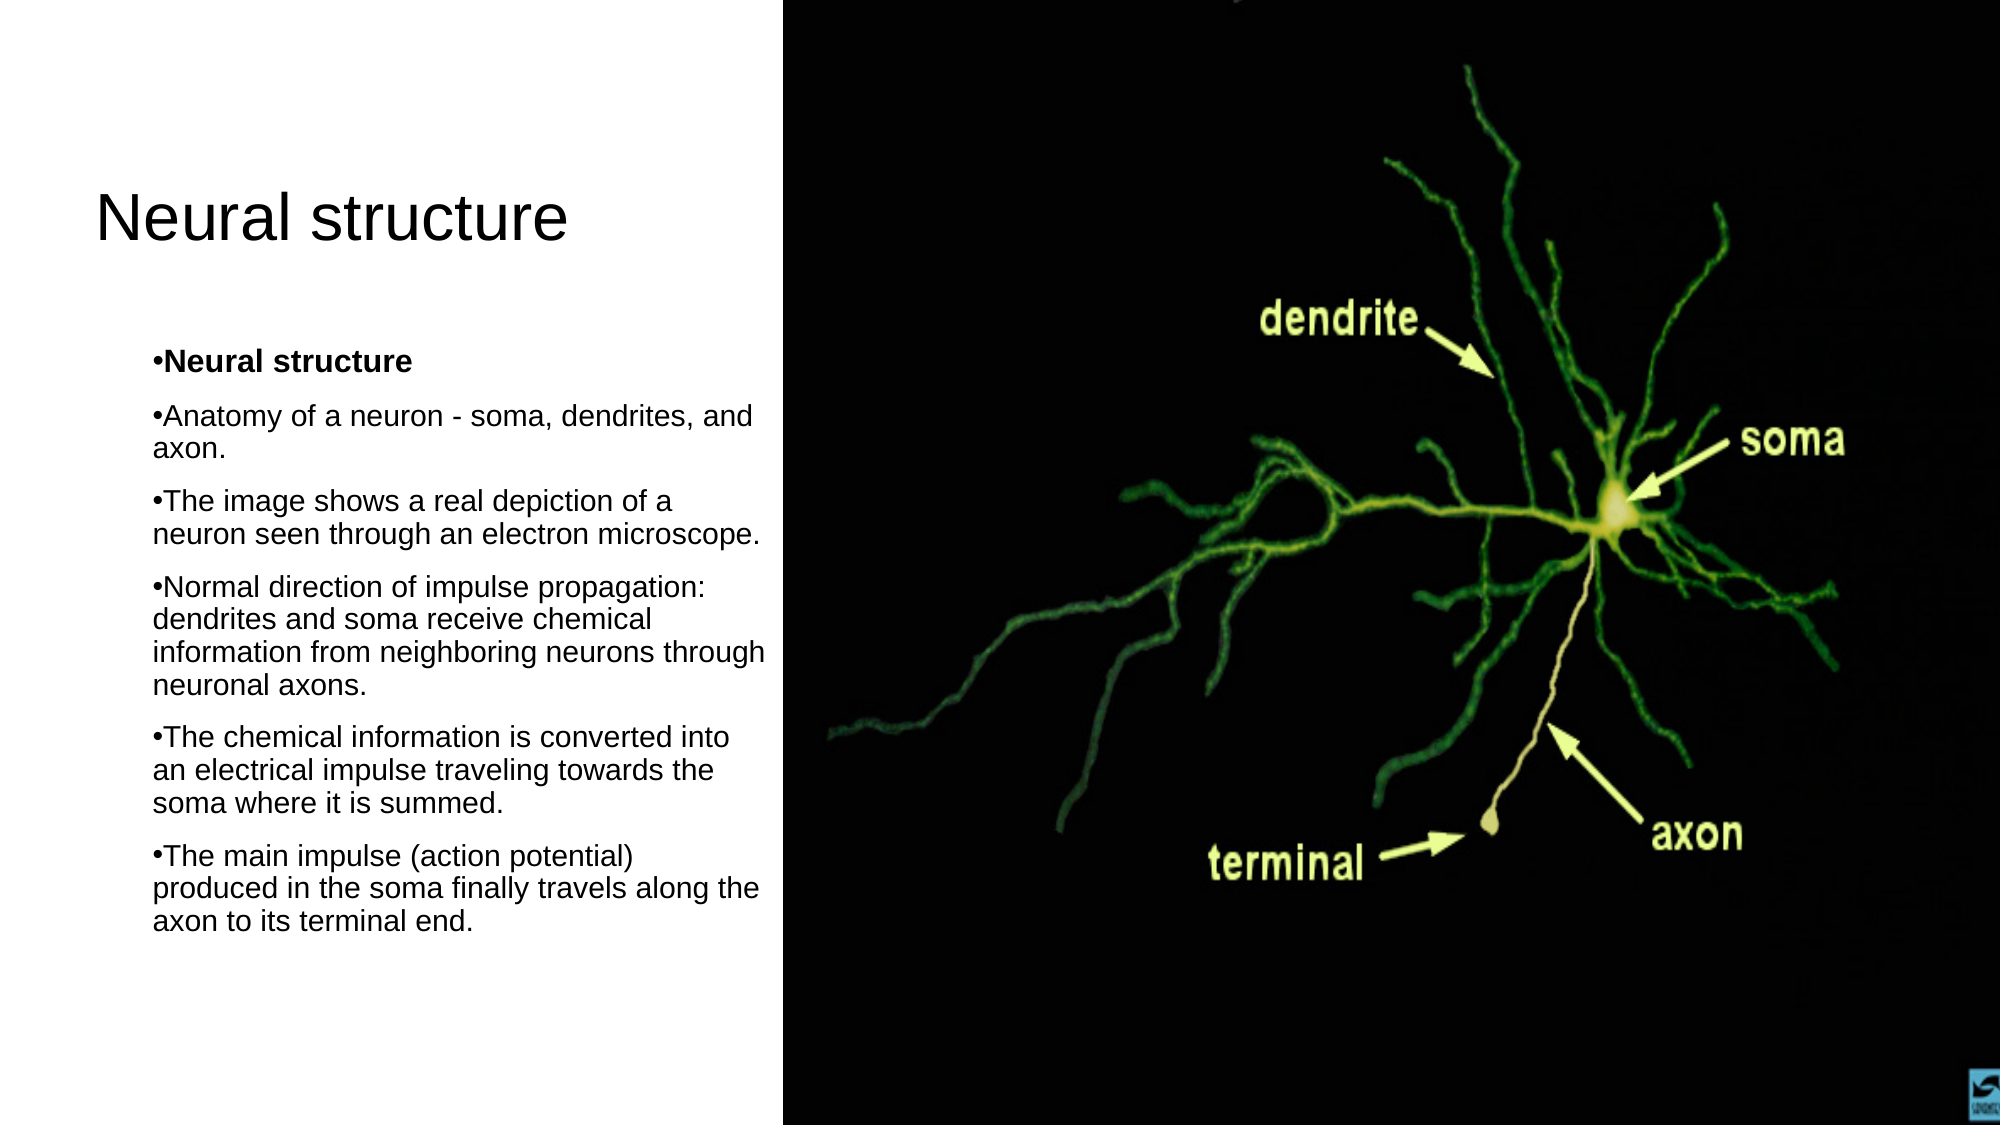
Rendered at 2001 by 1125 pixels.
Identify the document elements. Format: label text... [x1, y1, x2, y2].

title Neural structure [80, 0, 726, 263]
picture [783, 0, 2000, 1125]
list Neural structure Anatomy of a neuron - soma, dendrites, and axon. The image shows a real depiction of a neuron seen through an electron microscope. Normal direction of impulse propagation: dendrites and soma receive chemical information from neighboring neurons through neuronal axons. The chemical information is converted into an electrical impulse traveling towards the soma where it is summed. The main impulse (action potential) produced in the soma finally travels along the axon to its terminal end. [137, 337, 783, 963]
